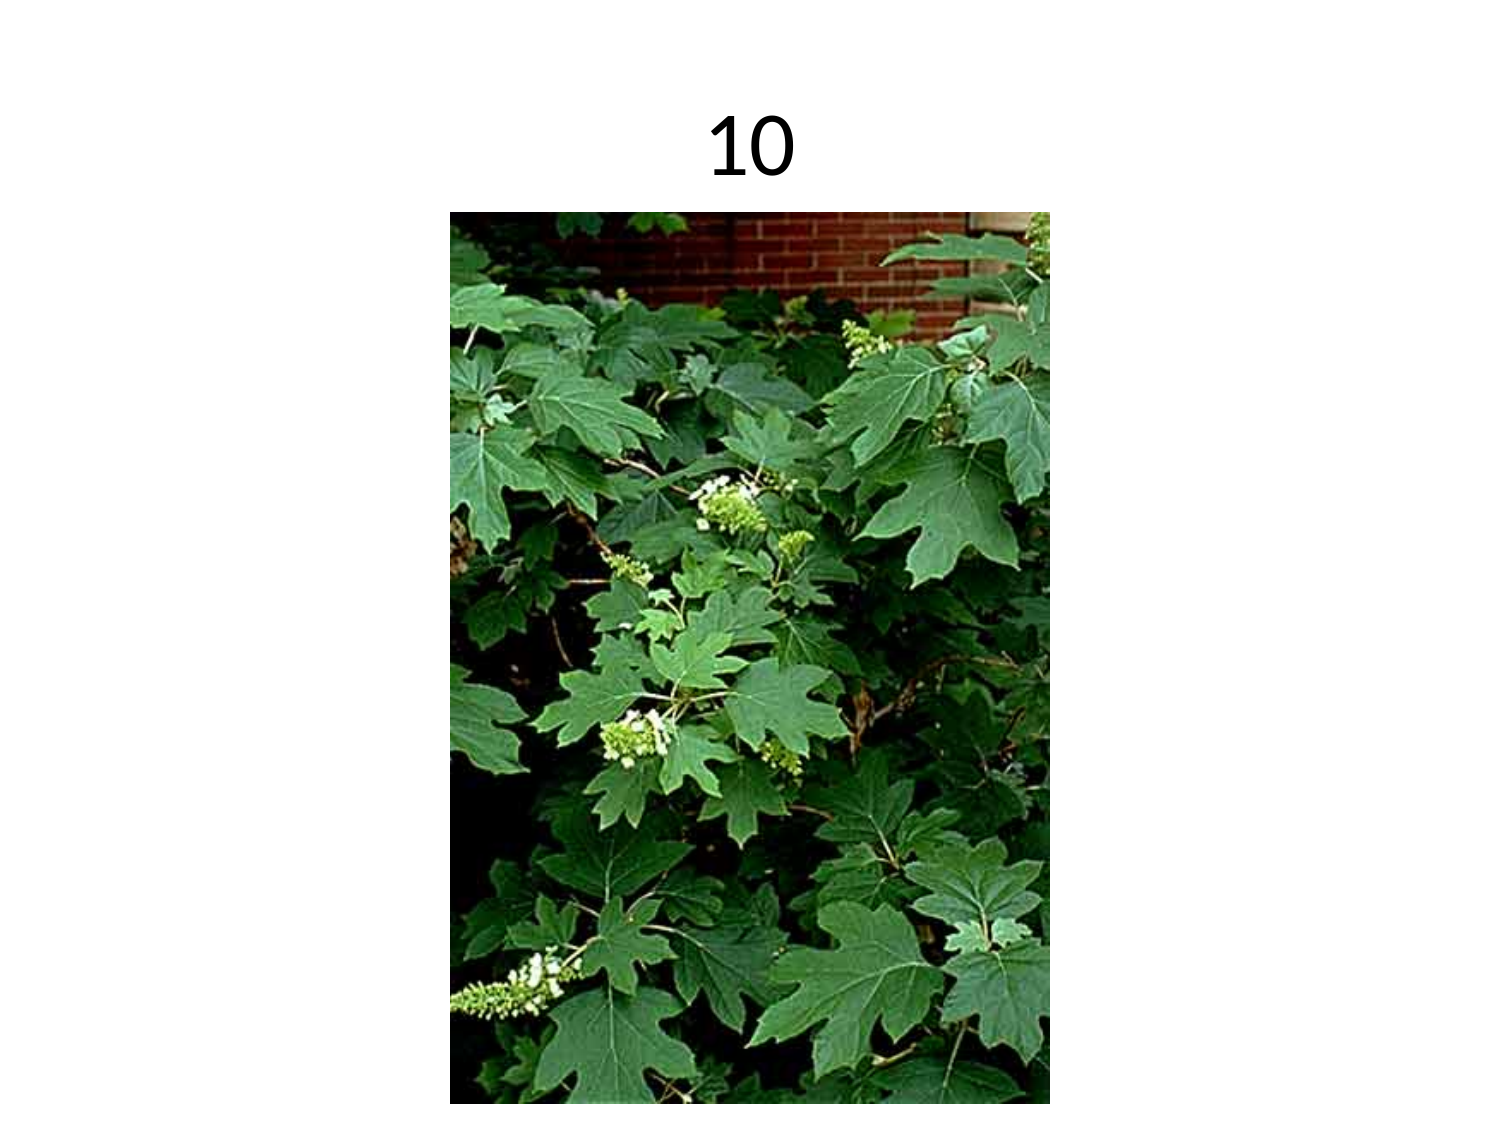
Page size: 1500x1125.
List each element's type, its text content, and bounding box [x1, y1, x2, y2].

picture [449, 212, 1051, 1105]
title 10 [75, 45, 1425, 233]
